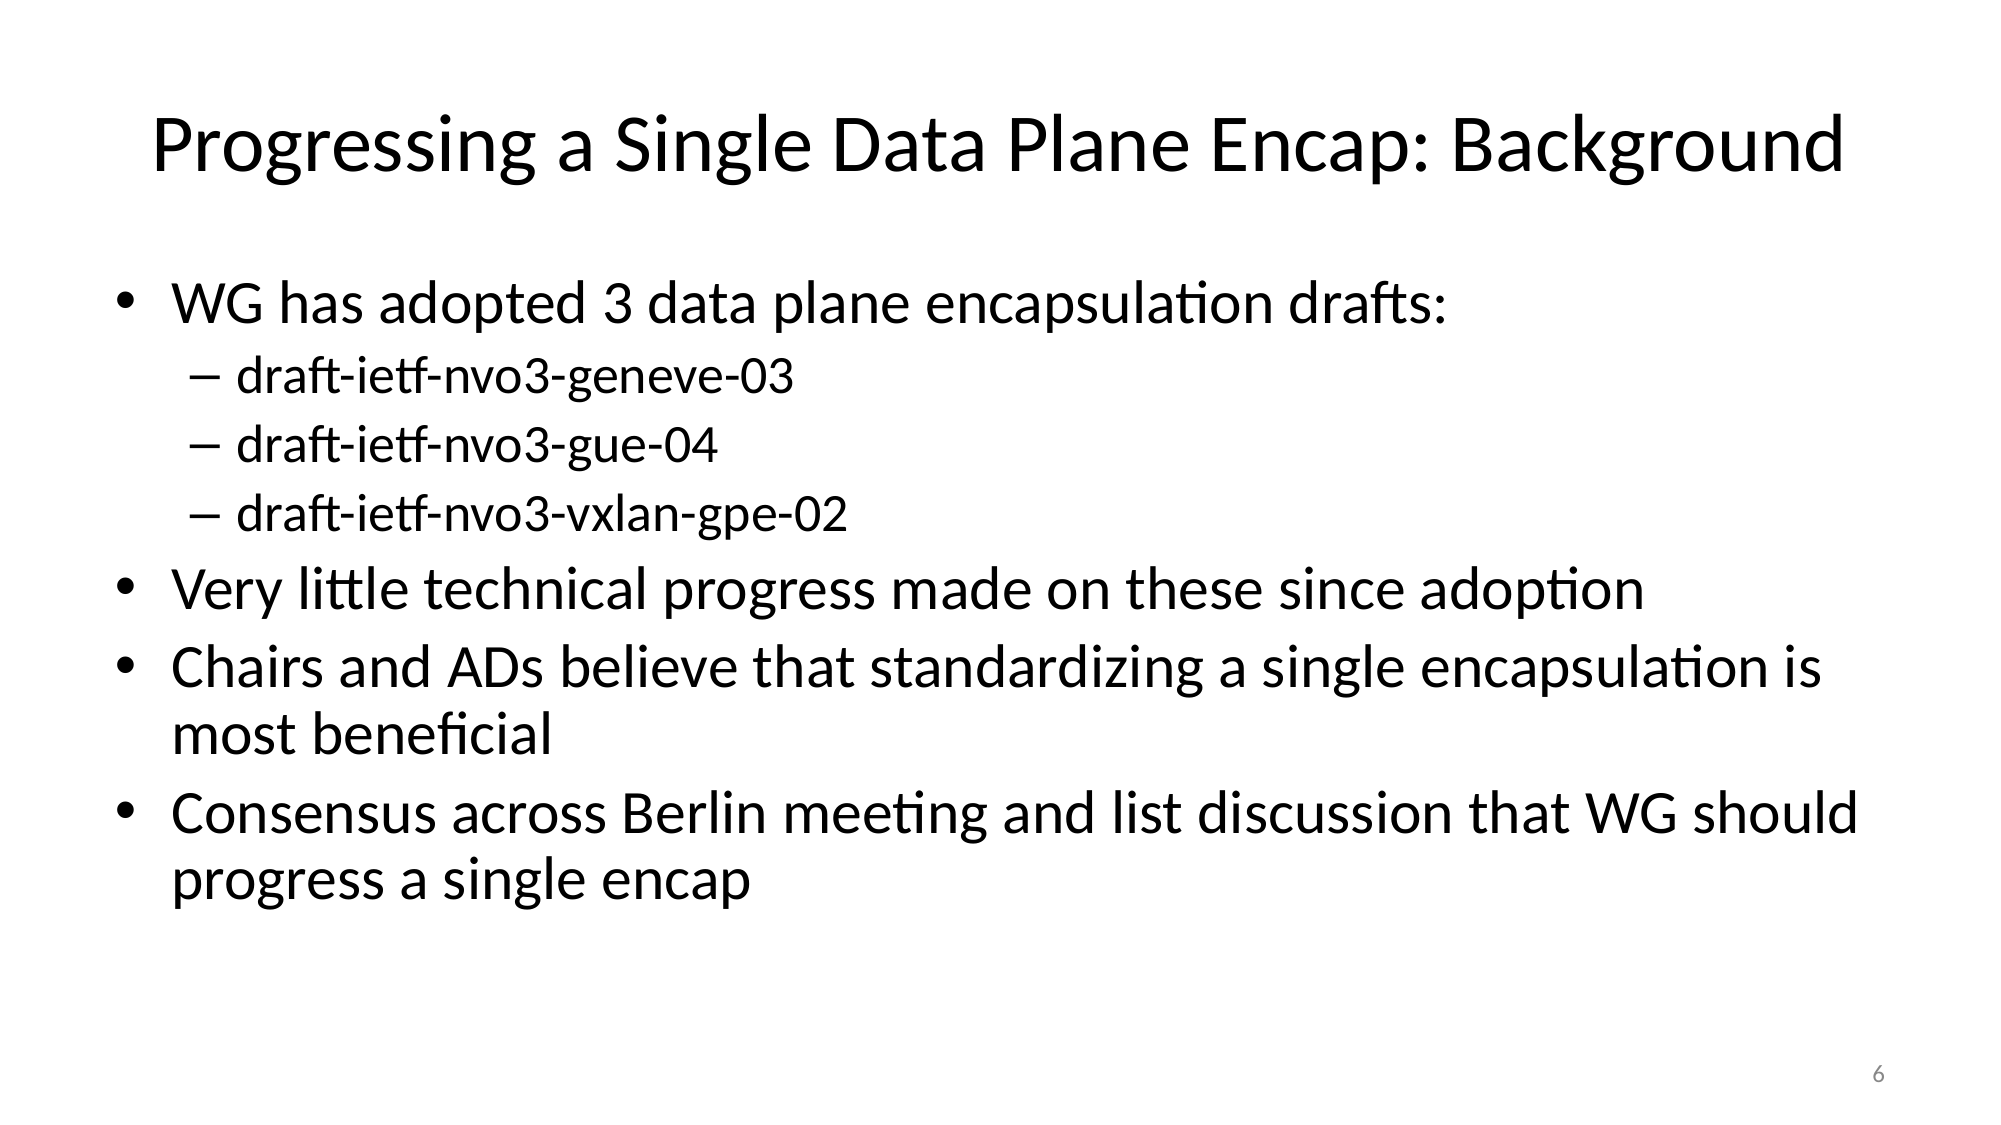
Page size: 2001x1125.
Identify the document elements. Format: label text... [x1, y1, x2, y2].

list WG has adopted 3 data plane encapsulation drafts: draft-ietf-nvo3-geneve-03 draft-ietf-nvo3-gue-04 draft-ietf-nvo3-vxlan-gpe-02 Very little technical progress made on these since adoption Chairs and ADs believe that standardizing a single encapsulation is most beneficial Consensus across Berlin meeting and list discussion that WG should progress a single encap [99, 262, 1900, 1005]
slide_number 6 [1433, 1042, 1900, 1103]
title Progressing a Single Data Plane Encap: Background [99, 45, 1900, 233]
